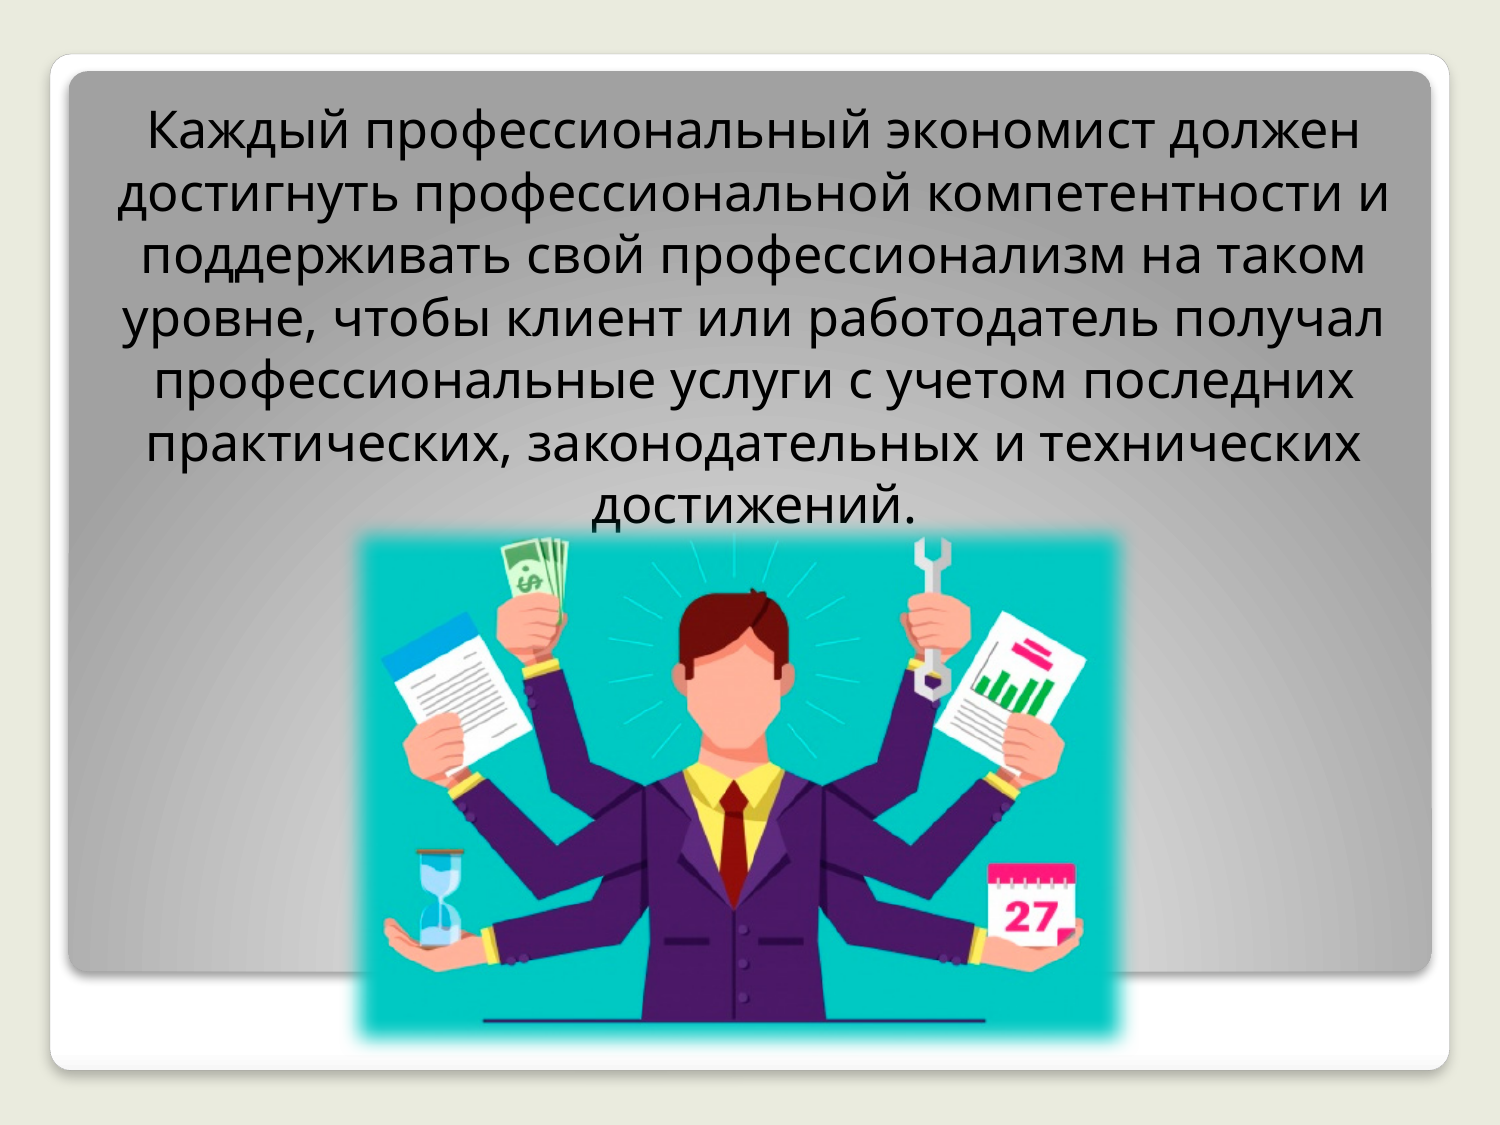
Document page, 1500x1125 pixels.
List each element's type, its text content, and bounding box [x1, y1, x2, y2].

list Каждый профессиональный экономист должен достигнуть профессиональной компетентности и поддерживать свой профессионализм на таком уровне, чтобы клиент или работодатель получал профессиональные услуги с учетом последних практических, законодательных и технических достижений. [75, 82, 1418, 617]
picture [339, 515, 1140, 1059]
